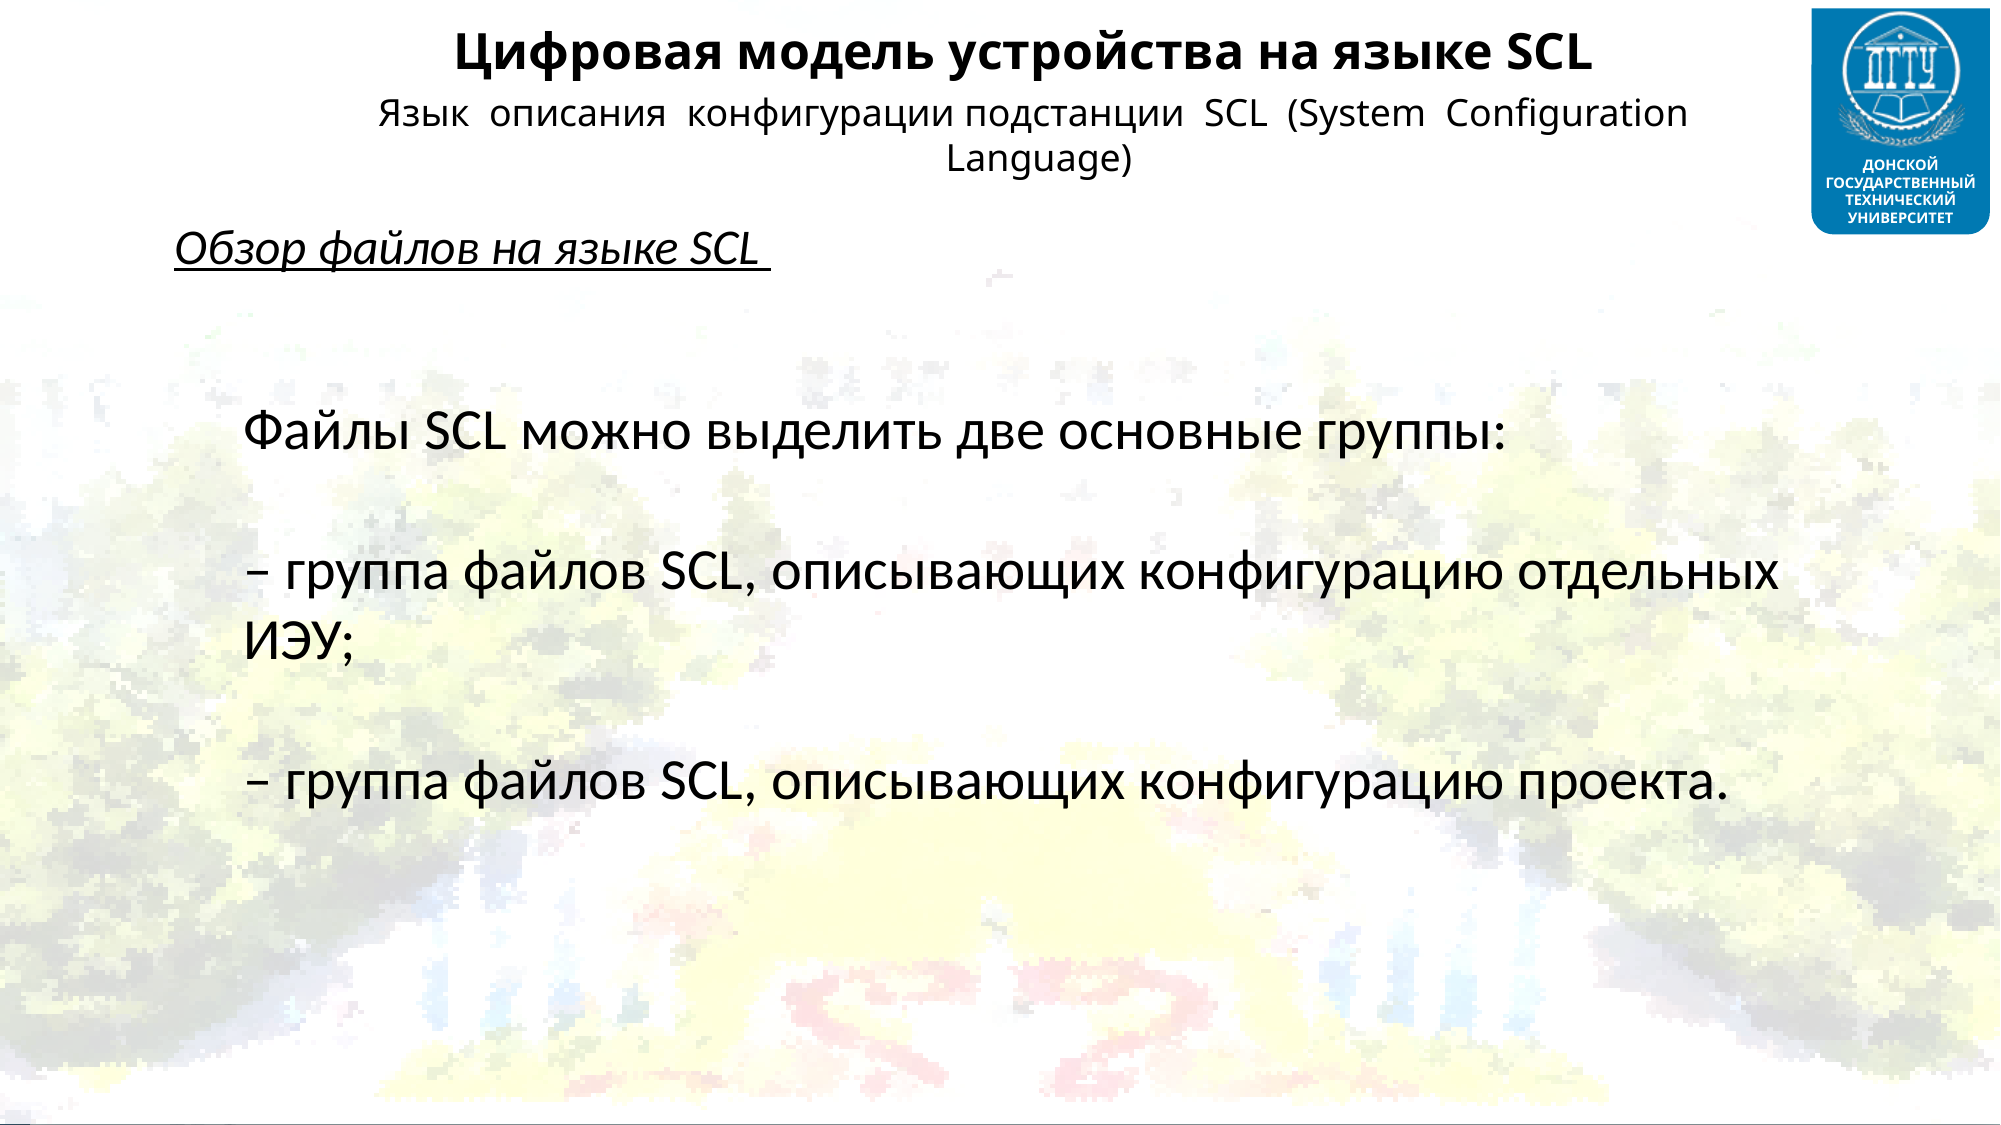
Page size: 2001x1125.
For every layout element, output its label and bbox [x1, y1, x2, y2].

text_box [1801, 8, 2000, 236]
picture [0, 0, 2000, 1125]
